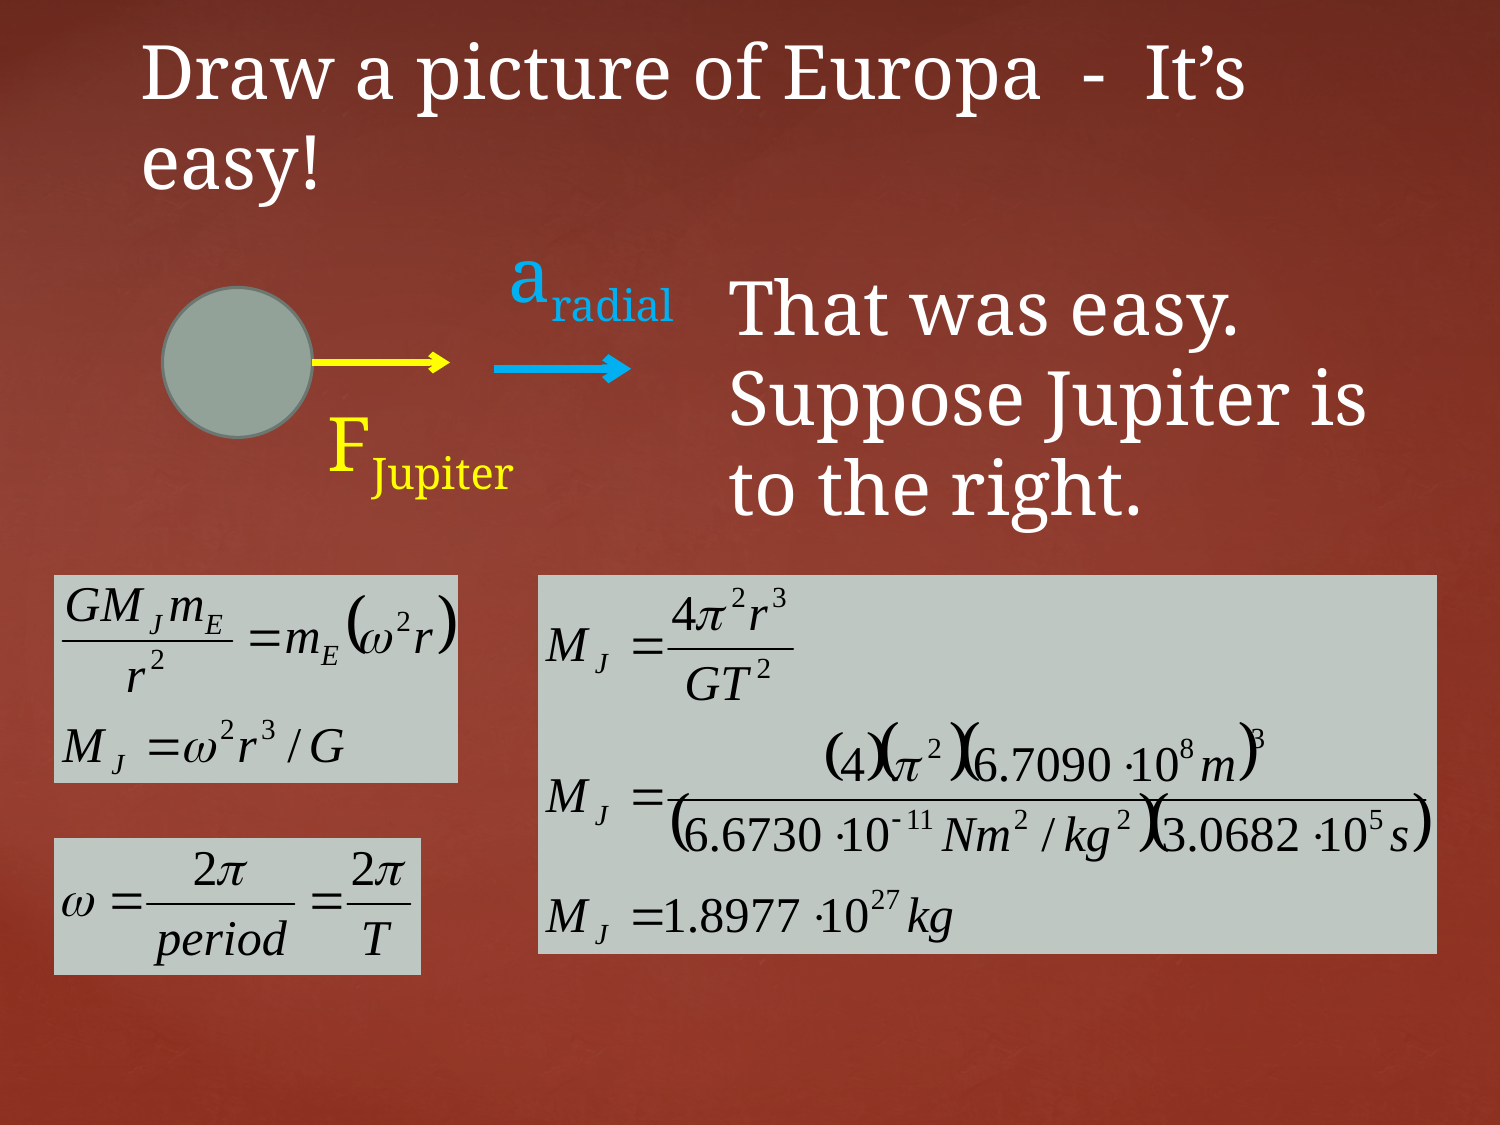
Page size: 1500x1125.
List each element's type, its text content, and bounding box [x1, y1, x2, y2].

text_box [53, 574, 459, 784]
text_box aradial [493, 199, 700, 338]
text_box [536, 574, 1438, 955]
title Draw a picture of Europa - It’s easy! [125, 75, 1363, 213]
text_box That was easy. Suppose Jupiter is to the right. [713, 237, 1414, 538]
text_box [160, 285, 314, 439]
text_box FJupiter [312, 368, 563, 507]
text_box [53, 836, 422, 976]
